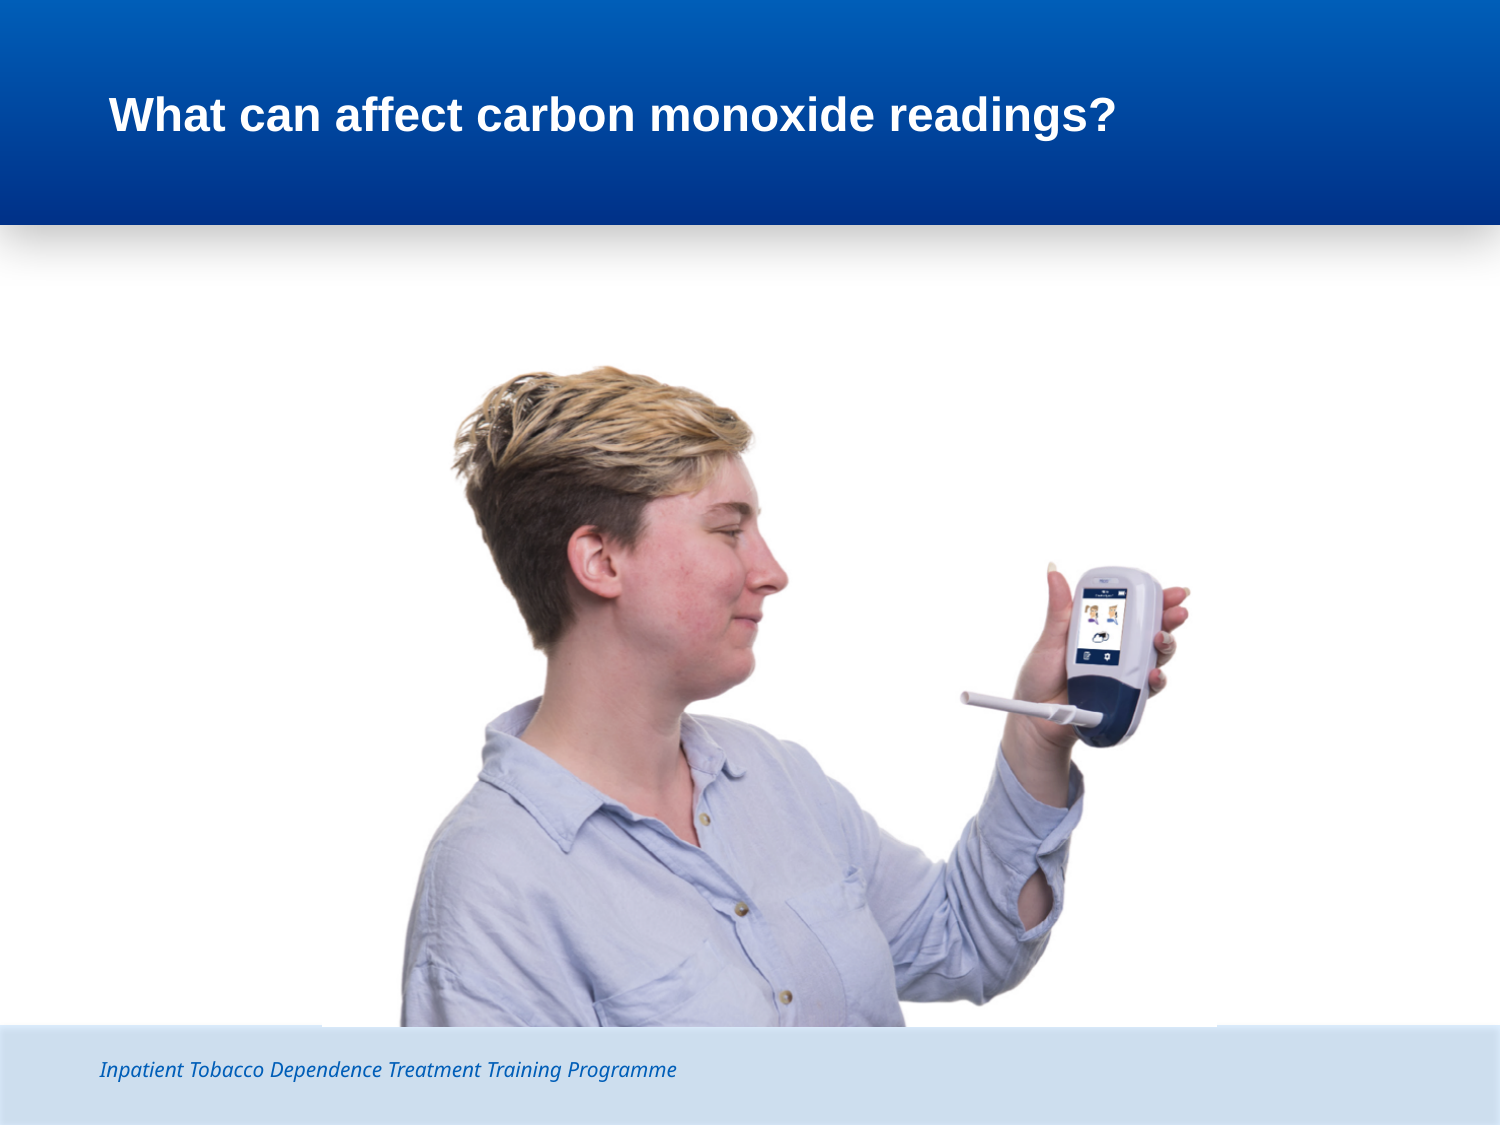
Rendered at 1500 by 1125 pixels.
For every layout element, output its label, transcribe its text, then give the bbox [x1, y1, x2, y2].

picture [321, 341, 1218, 1027]
text_box What can affect carbon monoxide readings? [93, 24, 1400, 200]
text_box Inpatient Tobacco Dependence Treatment Training Programme [84, 1038, 790, 1099]
